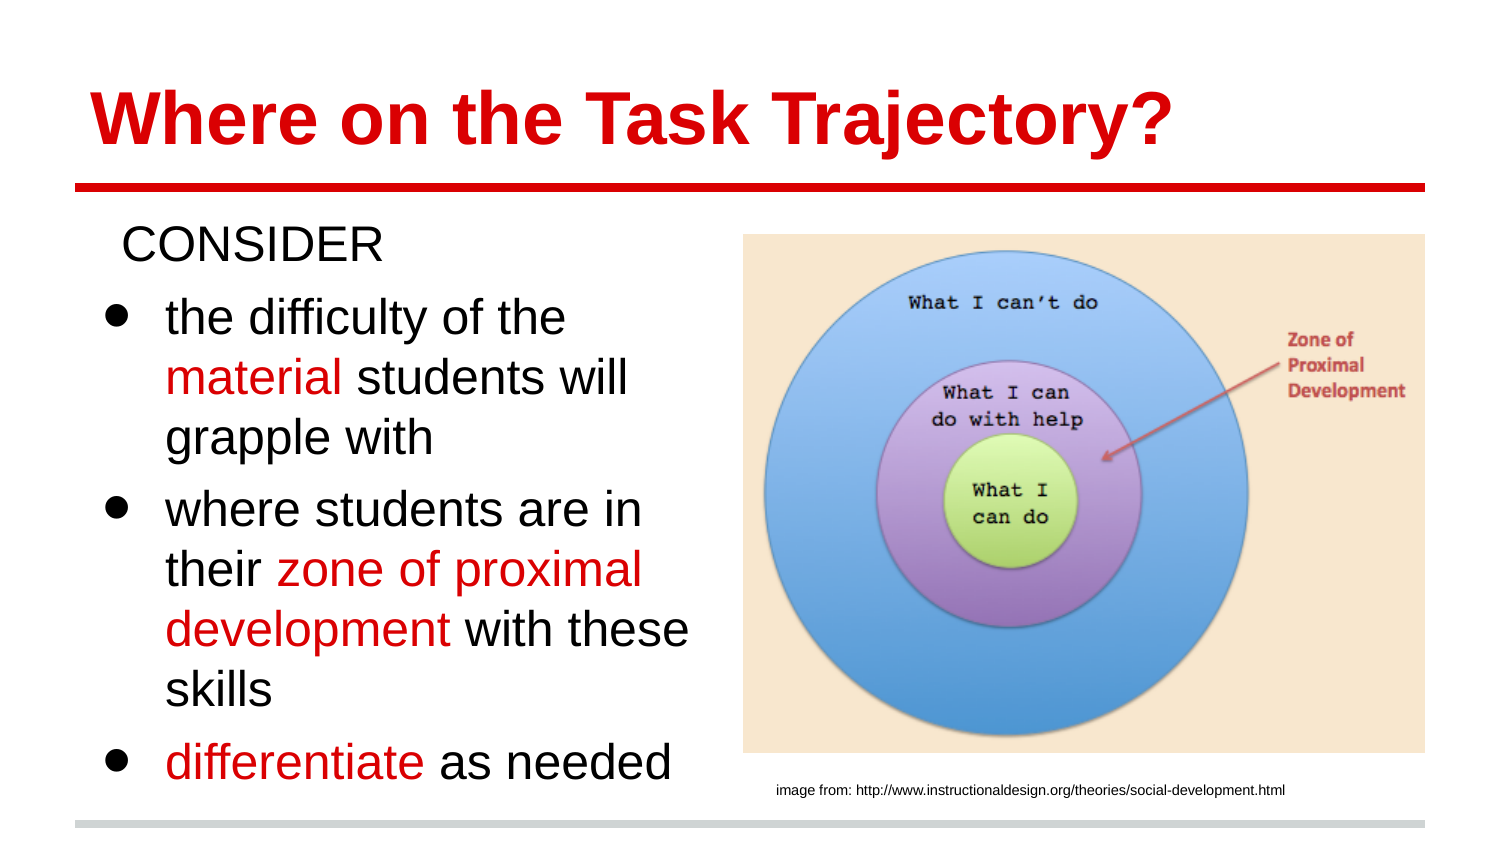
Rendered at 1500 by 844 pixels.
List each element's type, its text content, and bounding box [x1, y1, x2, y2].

title Where on the Task Trajectory? [75, 33, 1425, 175]
text_box image from: http://www.instructionaldesign.org/theories/social-development.html [760, 772, 1417, 788]
list CONSIDER the difficulty of the material students will grapple with where students are in their zone of proximal development with these skills differentiate as needed [75, 196, 731, 808]
picture [743, 234, 1426, 753]
